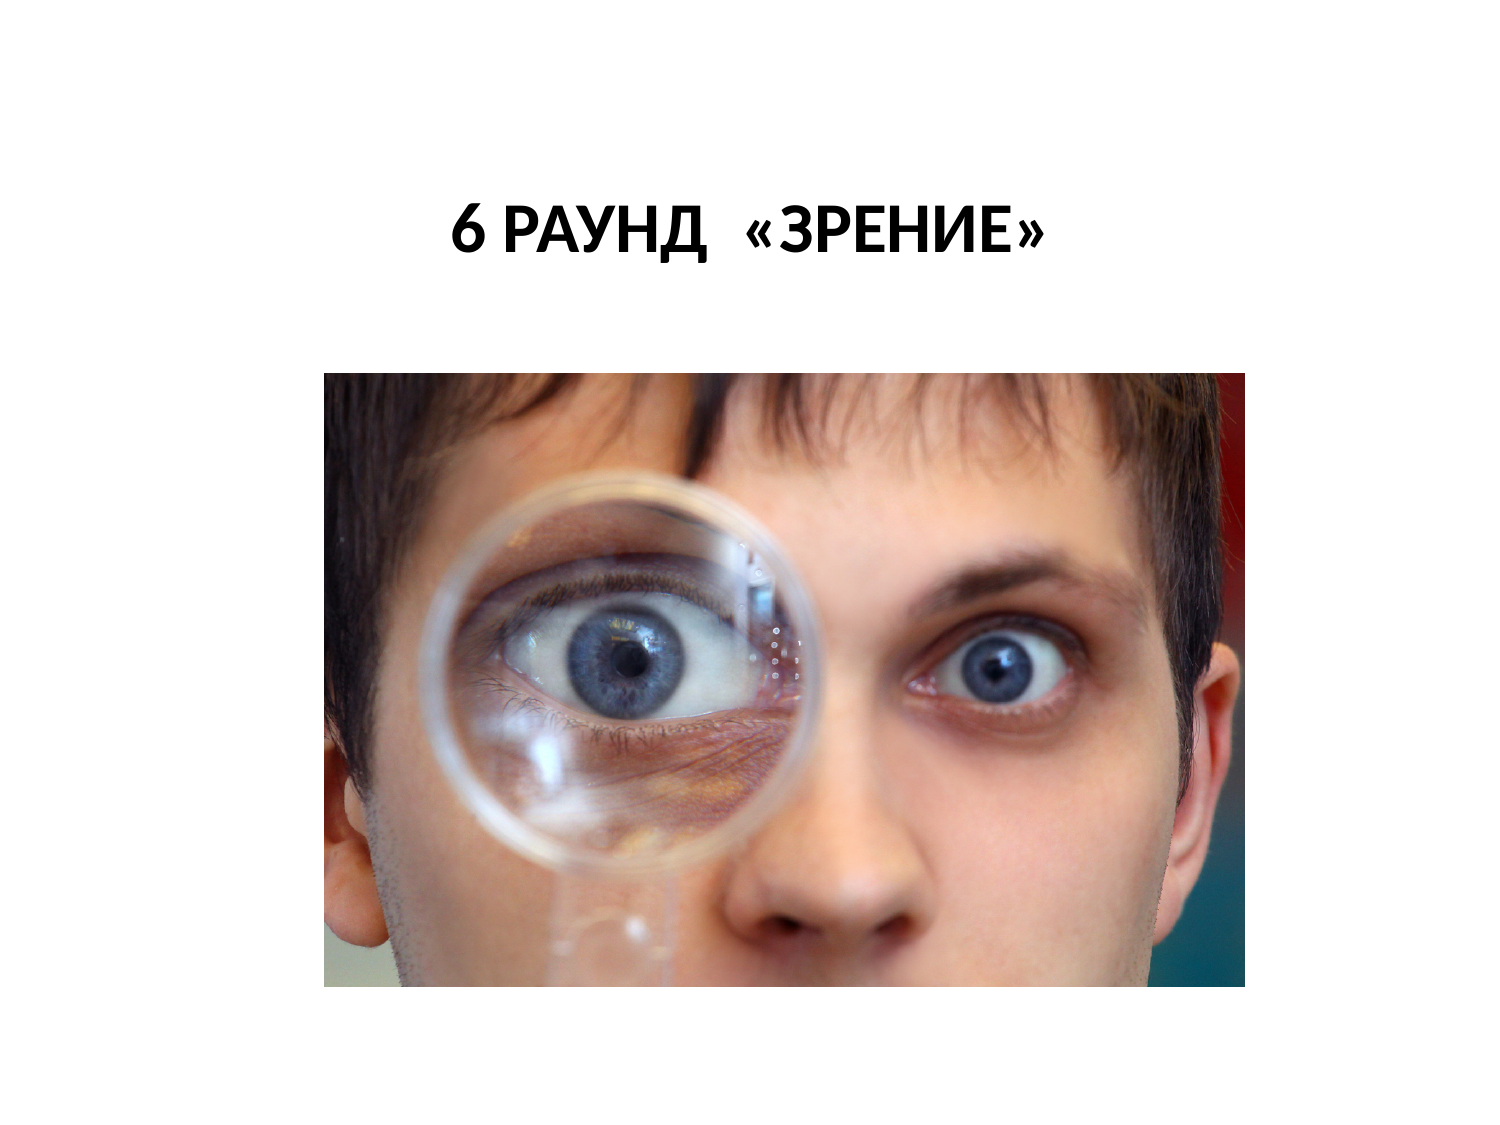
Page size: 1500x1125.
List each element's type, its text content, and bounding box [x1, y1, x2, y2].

picture [324, 373, 1245, 987]
title 6 РАУНД «ЗРЕНИЕ» [76, 172, 1427, 361]
